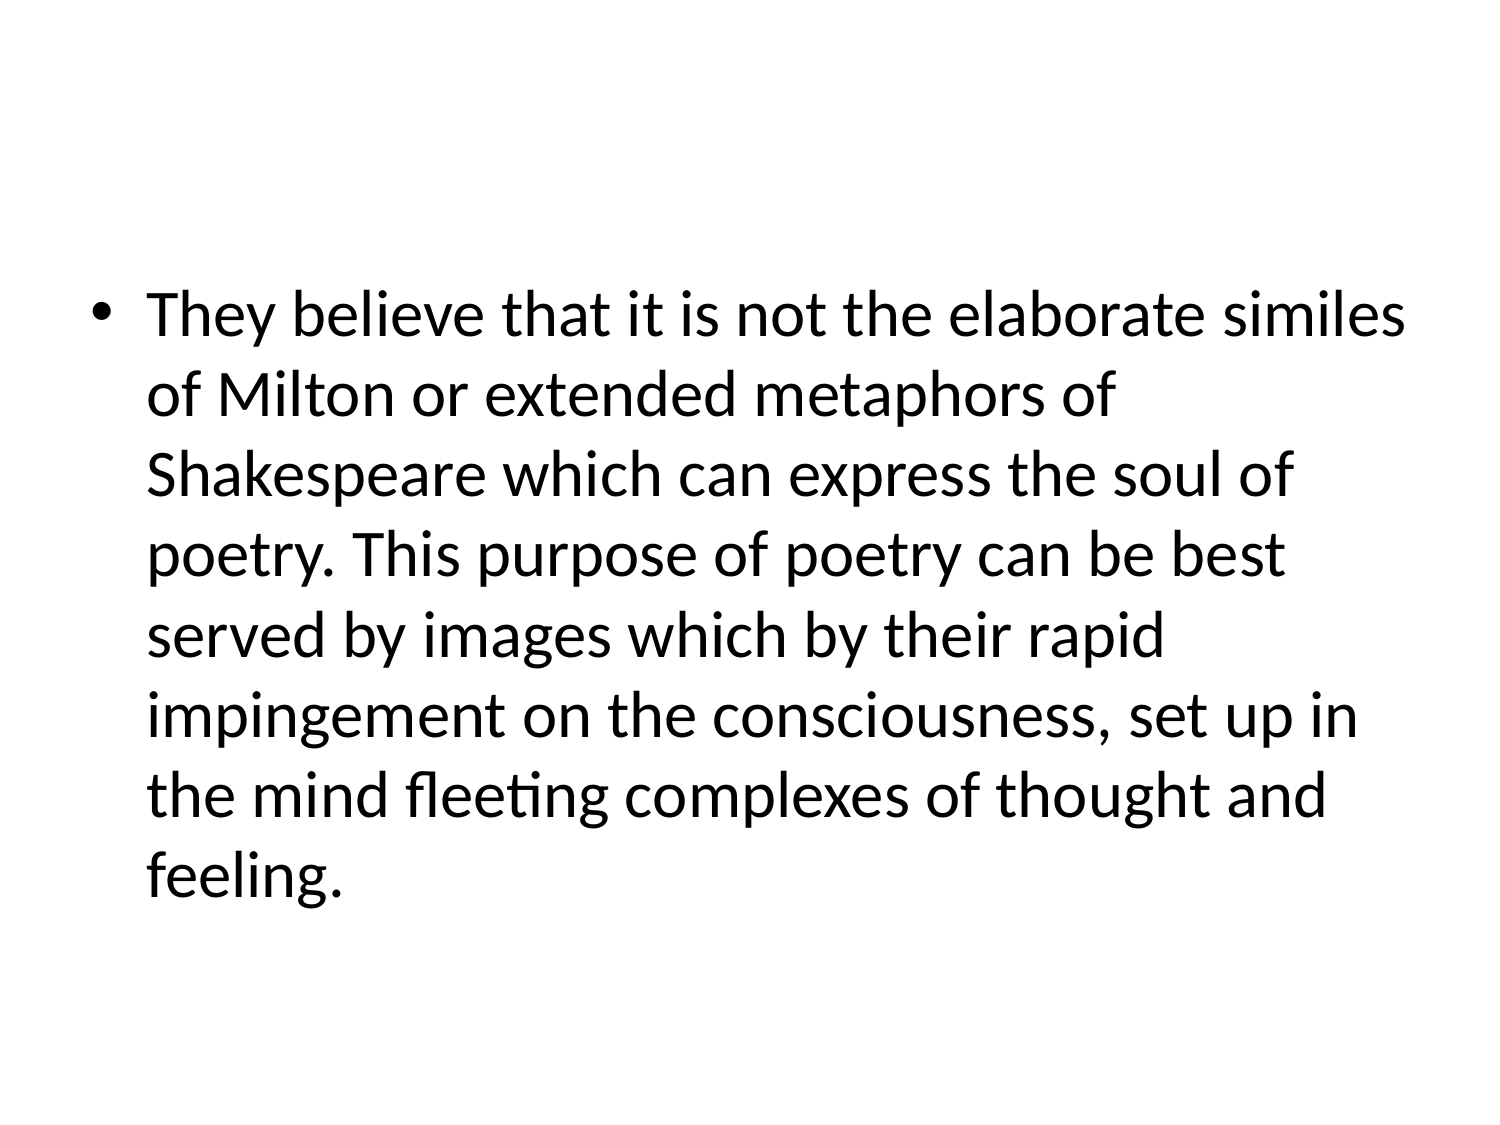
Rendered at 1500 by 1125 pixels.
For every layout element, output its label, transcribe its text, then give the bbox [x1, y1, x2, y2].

list They believe that it is not the elaborate similes of Milton or extended metaphors of Shakespeare which can express the soul of poetry. This purpose of poetry can be best served by images which by their rapid impingement on the consciousness, set up in the mind fleeting complexes of thought and feeling. [75, 262, 1425, 1005]
